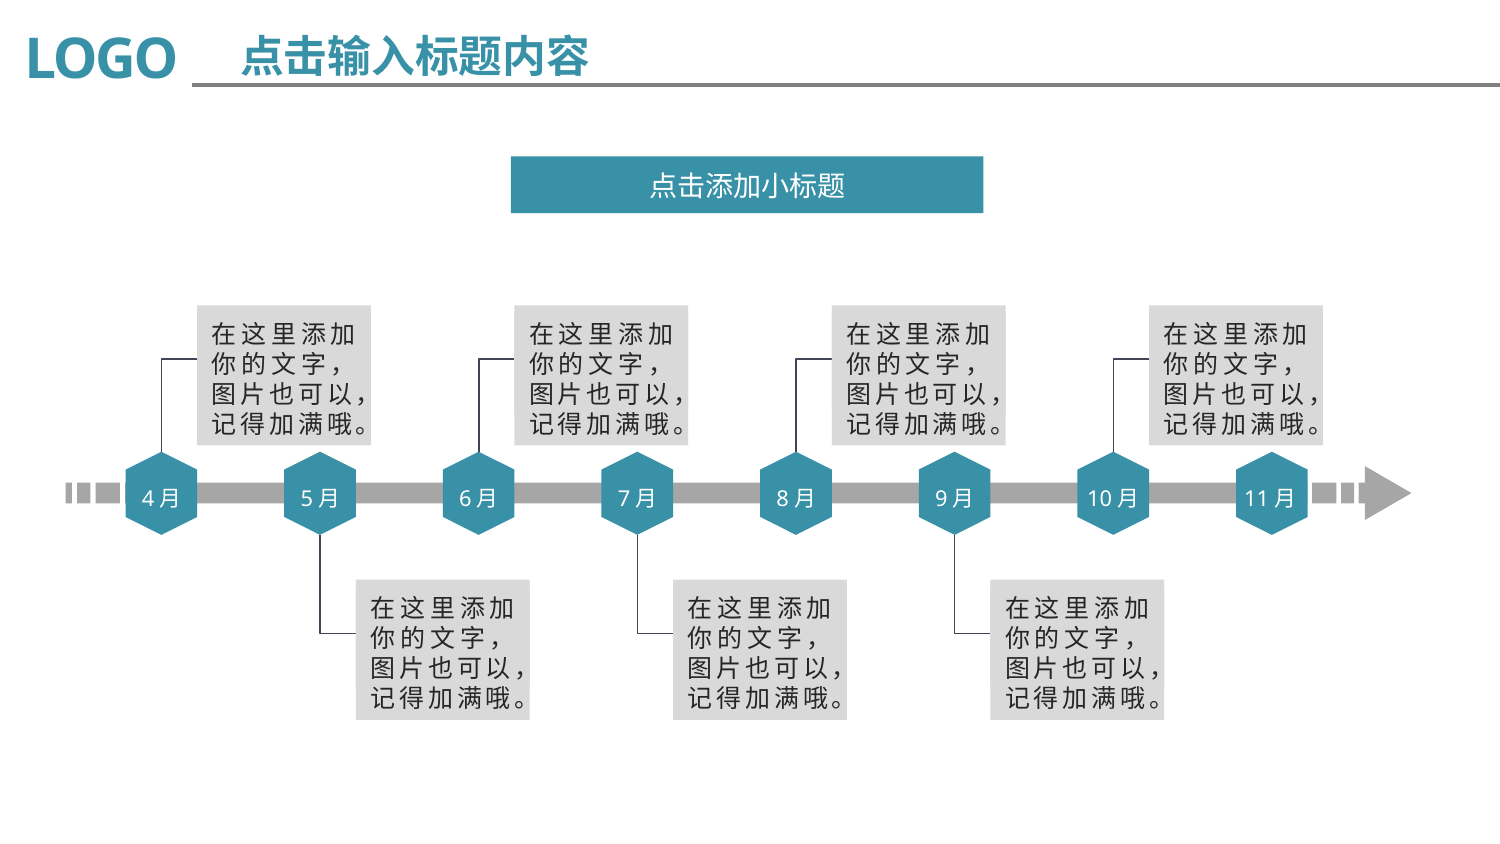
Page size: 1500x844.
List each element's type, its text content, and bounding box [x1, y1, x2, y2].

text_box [1148, 305, 1324, 448]
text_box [837, 465, 913, 521]
text_box 点击输入标题内容 [212, 21, 618, 89]
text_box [672, 579, 848, 722]
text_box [1317, 465, 1412, 521]
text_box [519, 465, 596, 521]
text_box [995, 465, 1063, 521]
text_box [918, 451, 991, 536]
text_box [283, 451, 356, 536]
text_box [514, 305, 689, 448]
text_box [990, 579, 1165, 722]
text_box 点击添加小标题 [509, 154, 985, 215]
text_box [1162, 465, 1222, 521]
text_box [125, 451, 198, 536]
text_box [288, 566, 388, 603]
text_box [922, 566, 1023, 603]
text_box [831, 305, 1006, 448]
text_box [1084, 387, 1143, 424]
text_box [767, 387, 826, 424]
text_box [132, 387, 191, 424]
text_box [449, 387, 509, 424]
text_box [361, 465, 437, 521]
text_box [1068, 451, 1158, 536]
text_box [196, 305, 372, 448]
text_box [759, 451, 832, 536]
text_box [202, 465, 278, 521]
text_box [355, 579, 530, 722]
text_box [605, 566, 705, 603]
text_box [442, 451, 515, 536]
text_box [1227, 451, 1313, 536]
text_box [678, 465, 754, 521]
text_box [65, 465, 120, 521]
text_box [601, 451, 674, 536]
